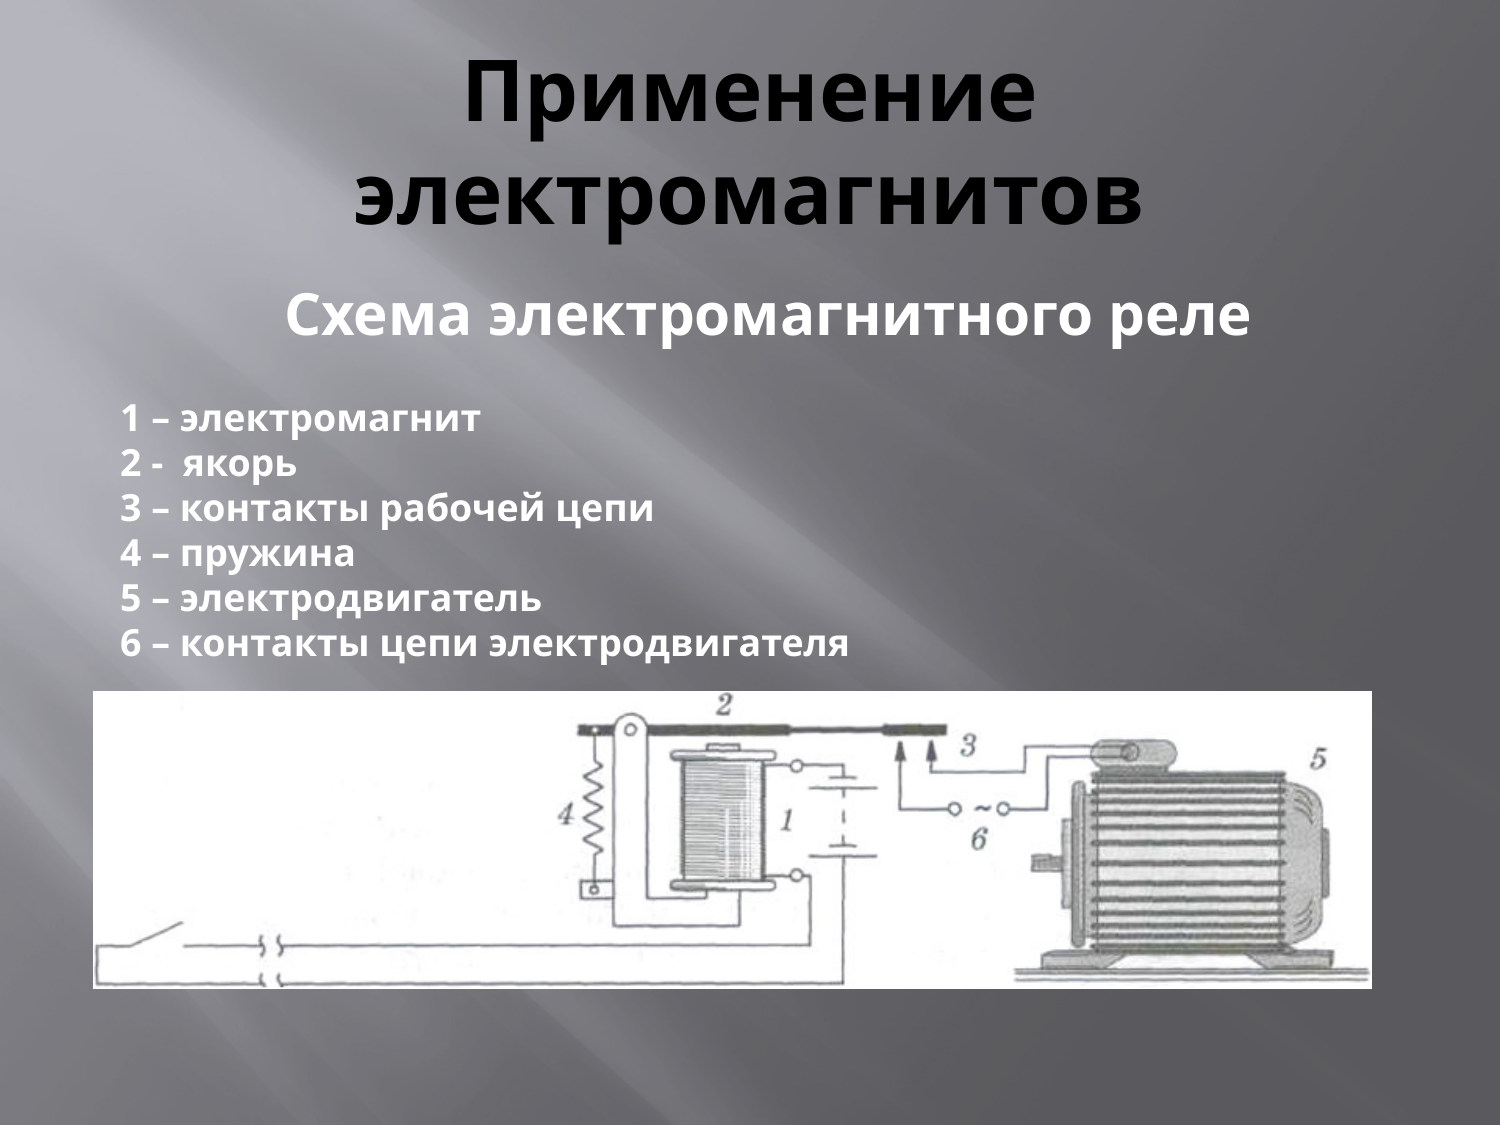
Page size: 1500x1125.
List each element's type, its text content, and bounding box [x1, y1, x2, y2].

list Схема электромагнитного реле [82, 269, 1432, 375]
title Применение электромагнитов [75, 45, 1425, 233]
picture [93, 691, 1373, 989]
text_box 1 – электромагнит 2 - якорь 3 – контакты рабочей цепи 4 – пружина 5 – электродвигатель 6 – контакты цепи электродвигателя [105, 386, 1383, 672]
